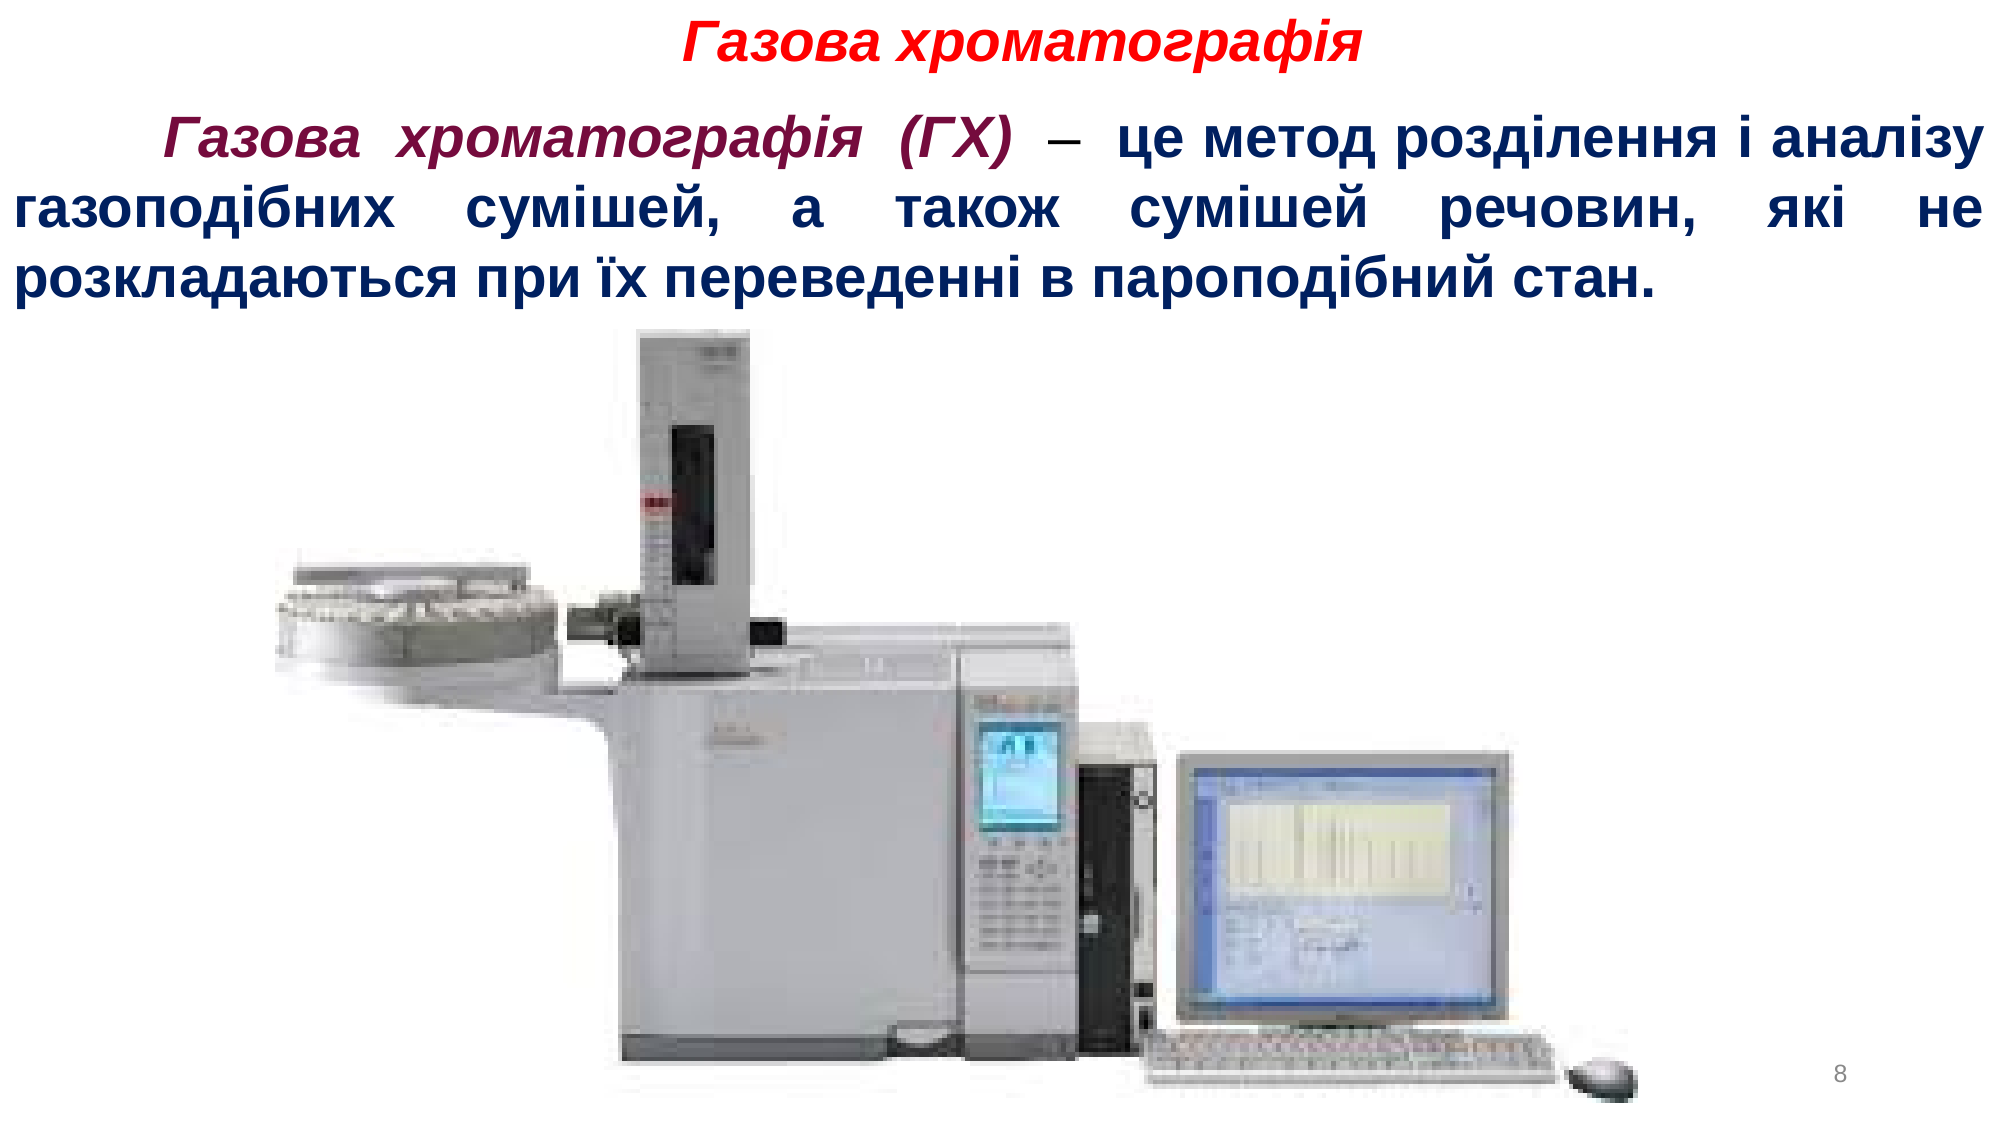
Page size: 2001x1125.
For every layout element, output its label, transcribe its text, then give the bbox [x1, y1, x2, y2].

slide_number 8 [1638, 1042, 1863, 1103]
text_box Газова хроматографія [668, 0, 1396, 80]
text_box Газова хроматографія (ГХ) – це метод розділення і аналізу газоподібних сумішей, а також сумішей речовин, які не розкладаються при їх переведенні в пароподібний стан. [0, 91, 2000, 317]
picture [274, 329, 1638, 1103]
